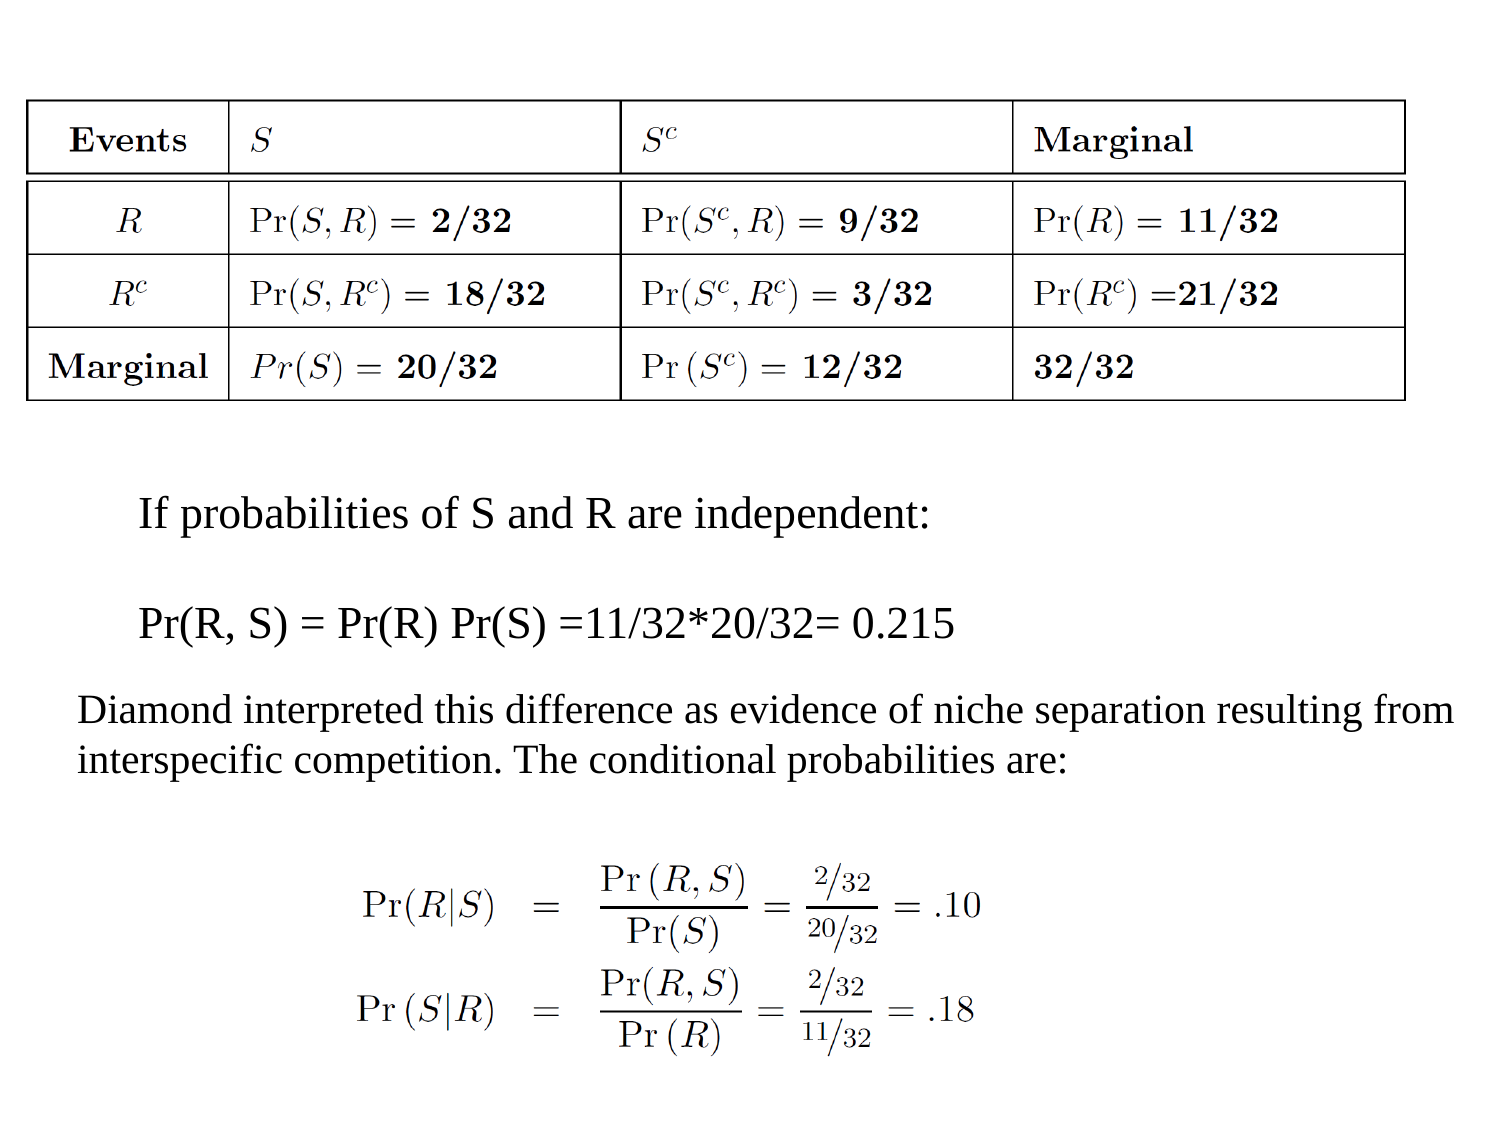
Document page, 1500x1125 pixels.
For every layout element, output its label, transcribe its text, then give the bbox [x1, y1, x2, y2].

picture [0, 74, 1459, 415]
picture [324, 835, 1046, 1088]
text_box If probabilities of S and R are independent: Pr(R, S) = Pr(R) Pr(S) =11/32*20/32= 0.215 [123, 474, 971, 655]
text_box Diamond interpreted this difference as evidence of niche separation resulting from interspecific competition. The conditional probabilities are: [62, 674, 1475, 790]
